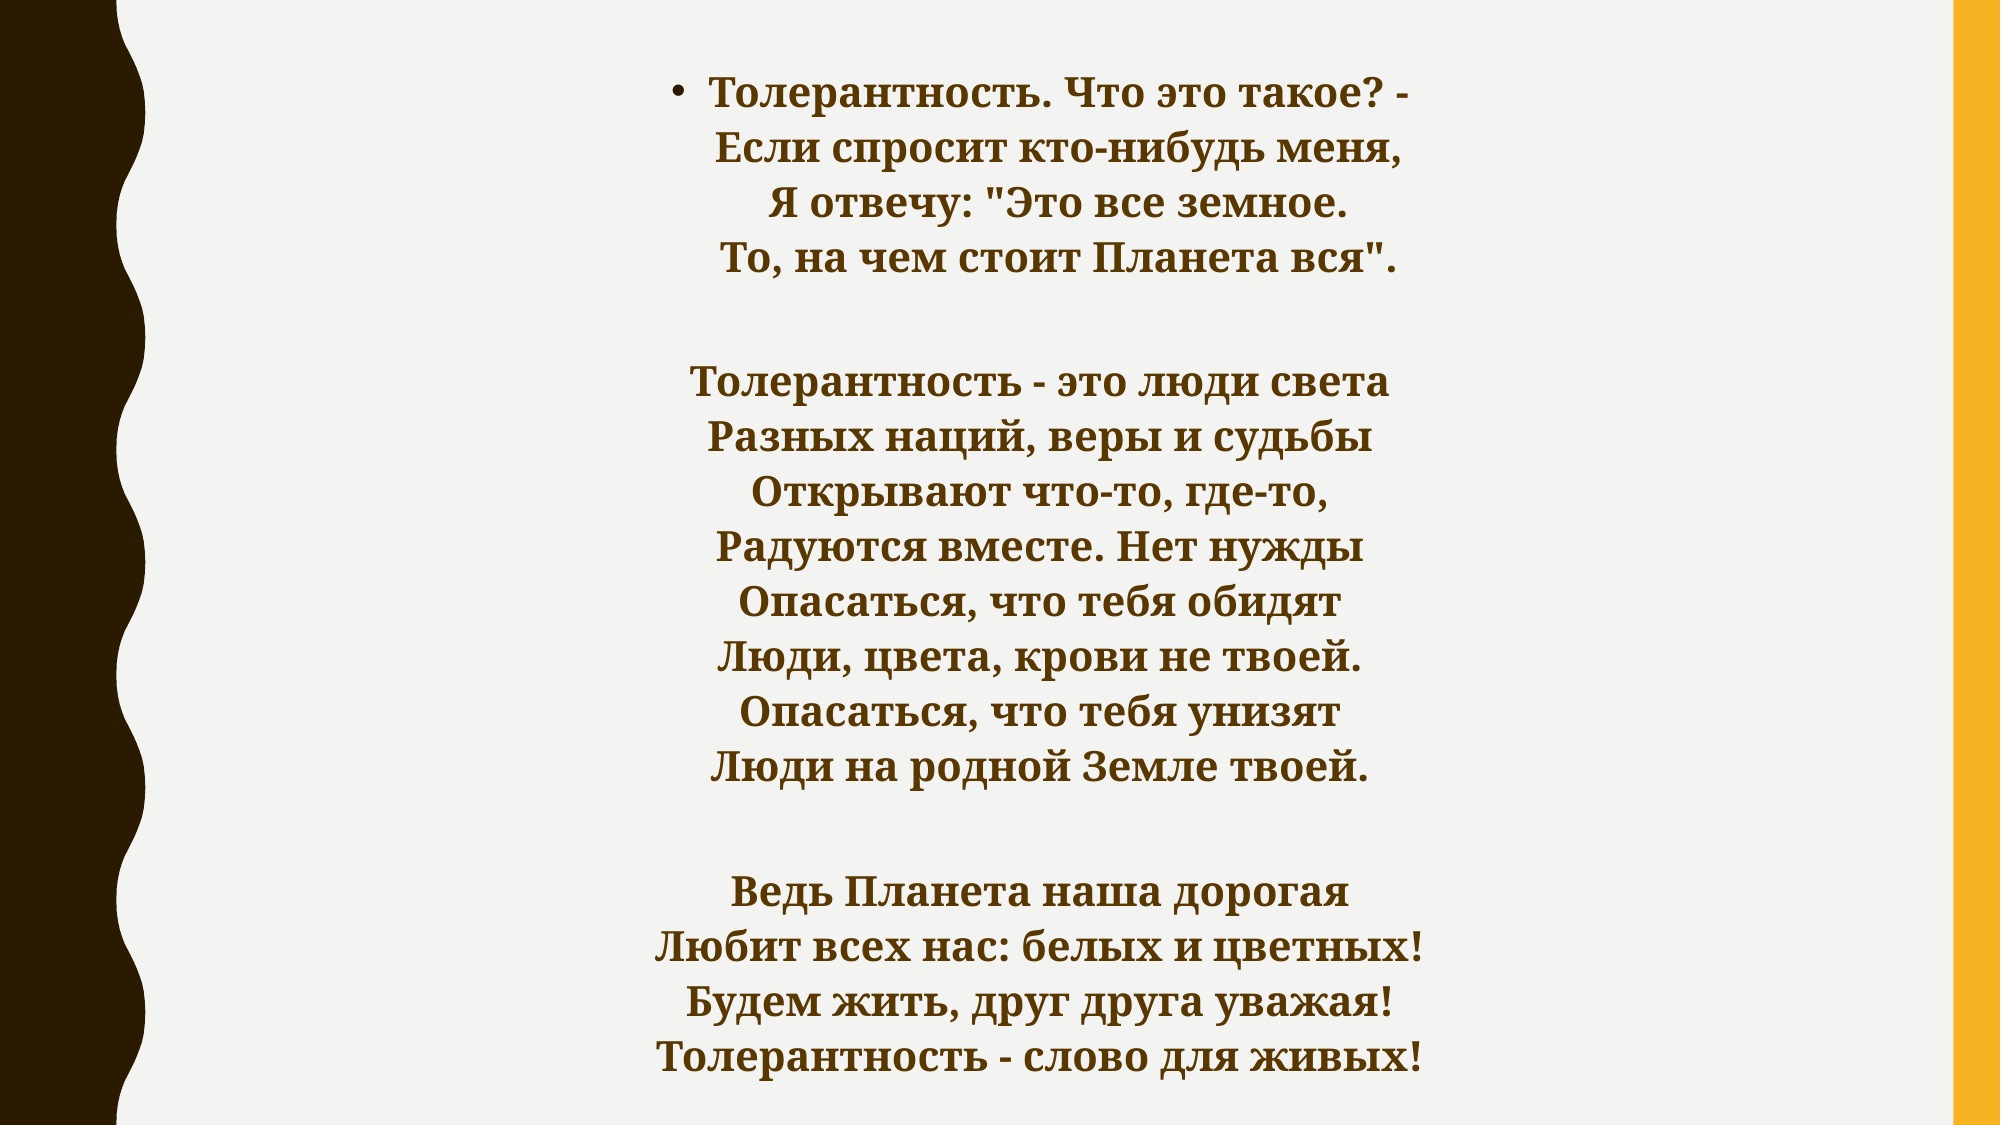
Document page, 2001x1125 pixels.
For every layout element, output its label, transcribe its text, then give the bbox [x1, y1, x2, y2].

list Толерантность. Что это такое? - Если спросит кто-нибудь меня, Я отвечу: "Это все земное. То, на чем стоит Планета вся". Толерантность - это люди света Разных наций, веры и судьбы Открывают что-то, где-то, Радуются вместе. Нет нужды Опасаться, что тебя обидят Люди, цвета, крови не твоей. Опасаться, что тебя унизят Люди на родной Земле твоей. Ведь Планета наша дорогая Любит всех нас: белых и цветных! Будем жить, друг друга уважая! Толерантность - слово для живых! [205, 53, 1875, 1092]
